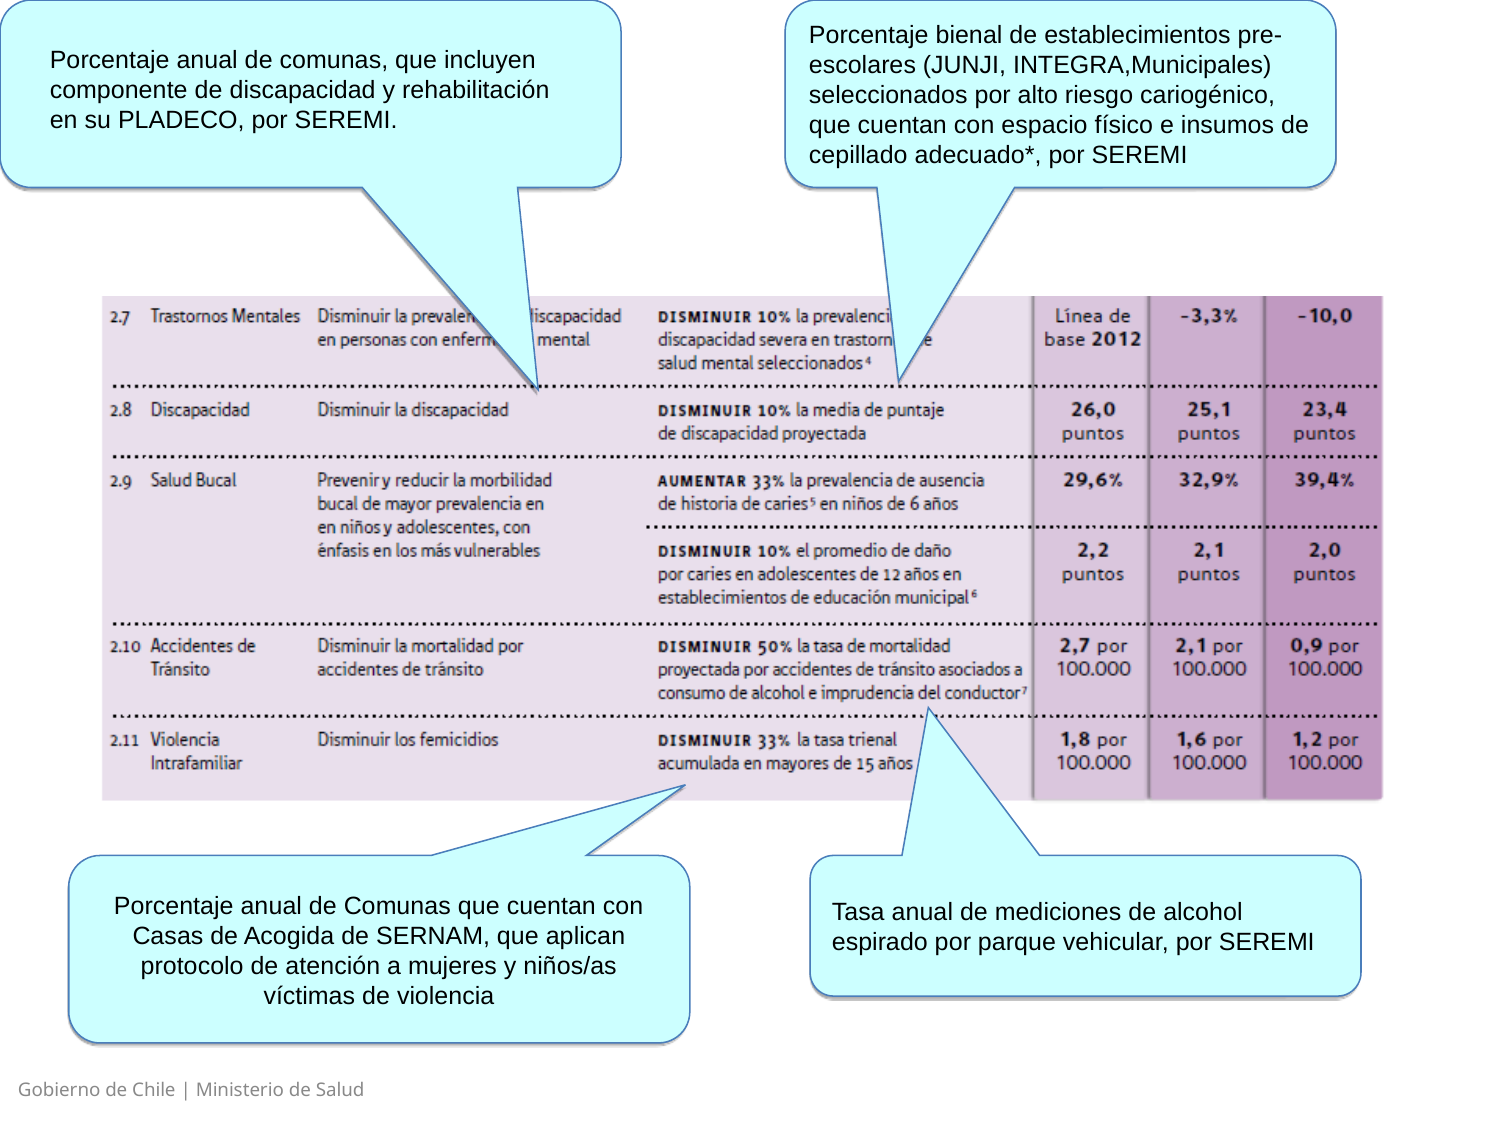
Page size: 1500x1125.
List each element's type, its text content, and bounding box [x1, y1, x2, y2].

text_box Porcentaje anual de Comunas que cuentan con Casas de Acogida de SERNAM, que aplican protocolo de atención a mujeres y niños/as víctimas de violencia [68, 836, 690, 1043]
text_box Porcentaje bienal de establecimientos pre-escolares (JUNJI, INTEGRA,Municipales) seleccionados por alto riesgo cariogénico, que cuentan con espacio físico e insumos de cepillado adecuado*, por SEREMI [785, 0, 1336, 294]
text_box Porcentaje anual de comunas, que incluyen componente de discapacidad y rehabilitación en su PLADECO, por SEREMI. [35, 35, 575, 141]
text_box Gobierno de Chile | Ministerio de Salud [3, 1070, 526, 1112]
text_box Tasa anual de mediciones de alcohol espirado por parque vehicular, por SEREMI [810, 836, 1361, 997]
picture [68, 295, 1432, 830]
text_box [0, 0, 622, 294]
